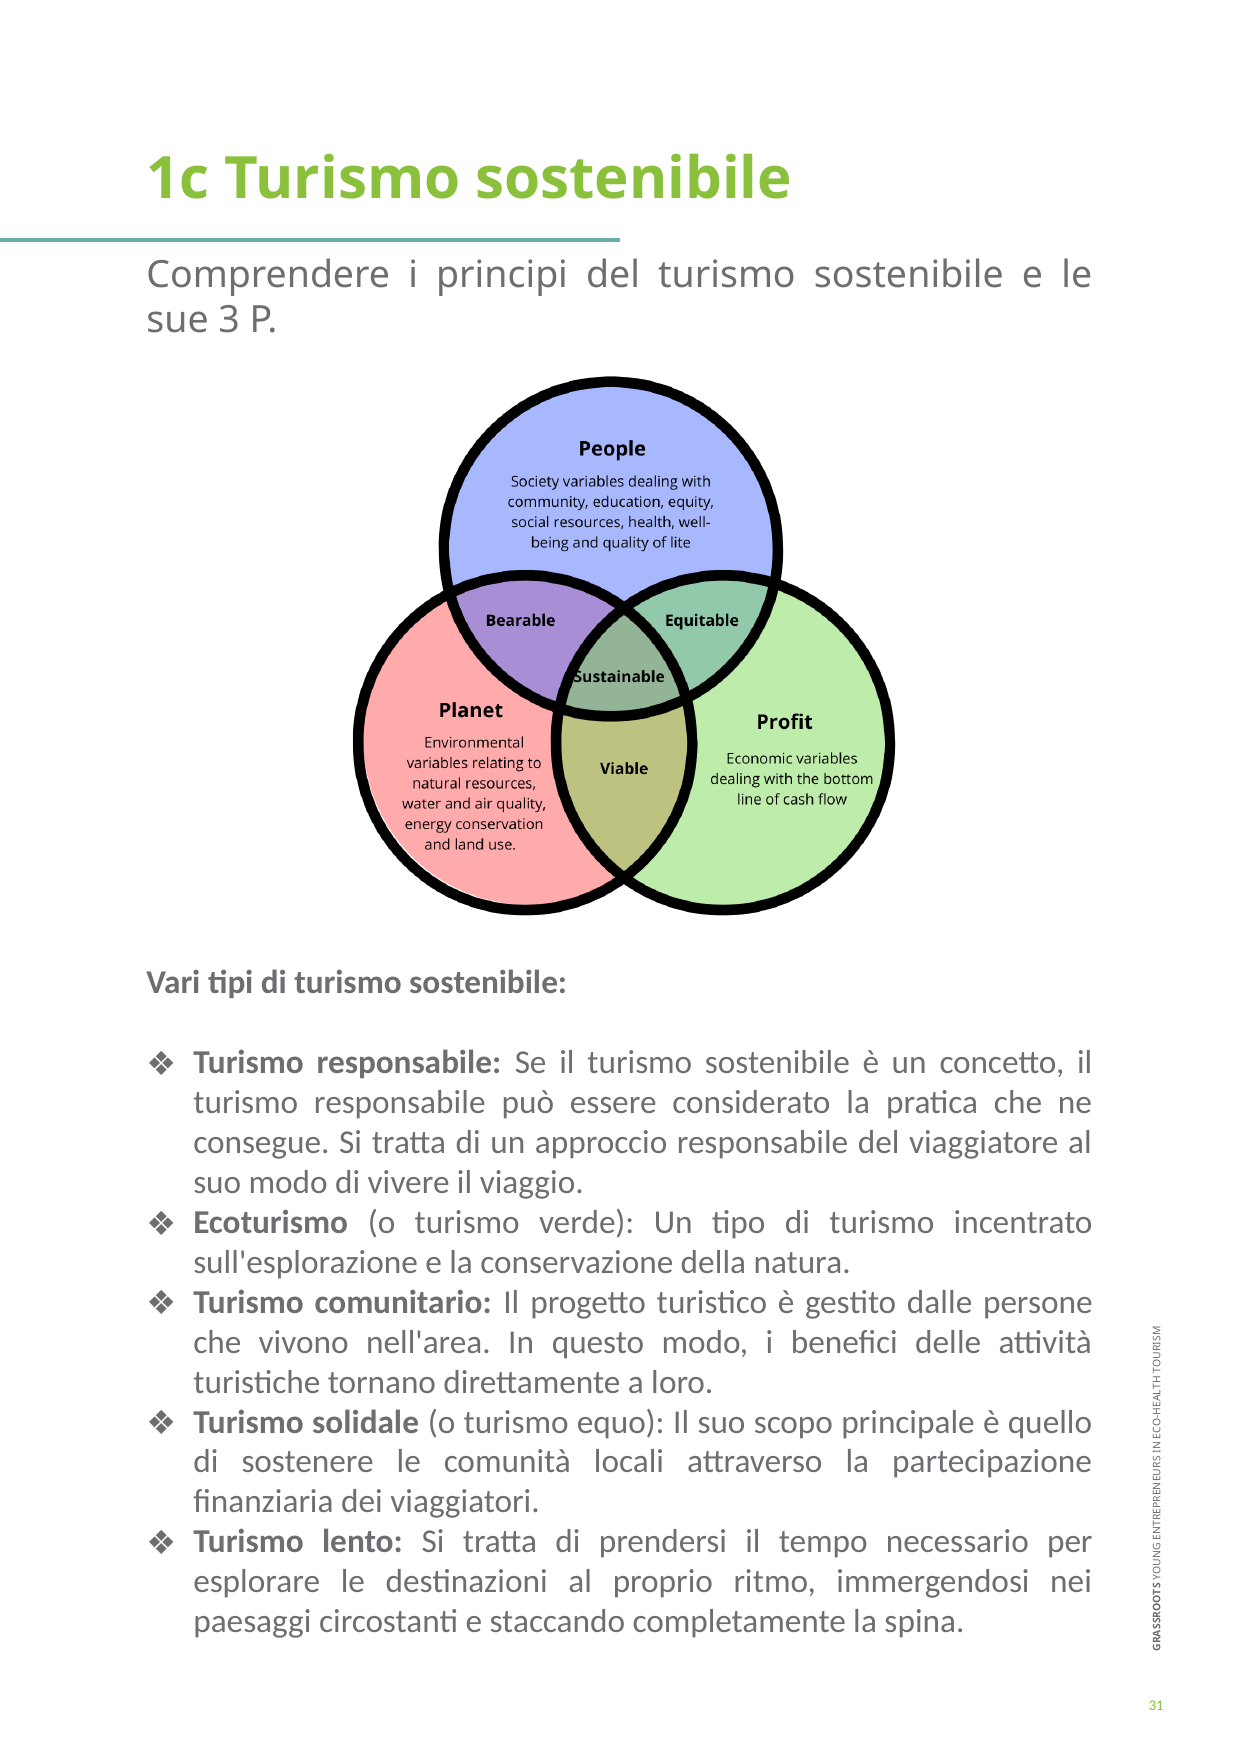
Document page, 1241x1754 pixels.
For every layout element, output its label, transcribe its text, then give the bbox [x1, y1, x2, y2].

slide_number 31 [1125, 1666, 1187, 1743]
list Vari tipi di turismo sostenibile: Turismo responsabile: Se il turismo sostenibile è un concetto, il turismo responsabile può essere considerato la pratica che ne consegue. Si tratta di un approccio responsabile del viaggiatore al suo modo di vivere il viaggio. Ecoturismo (o turismo verde): Un tipo di turismo incentrato sull'esplorazione e la conservazione della natura. Turismo comunitario: Il progetto turistico è gestito dalle persone che vivono nell'area. In questo modo, i benefici delle attività turistiche tornano direttamente a loro. Turismo solidale (o turismo equo): Il suo scopo principale è quello di sostenere le comunità locali attraverso la partecipazione finanziaria dei viaggiatori. Turismo lento: Si tratta di prendersi il tempo necessario per esplorare le destinazioni al proprio ritmo, immergendosi nei paesaggi circostanti e staccando completamente la spina. [131, 394, 1109, 1609]
text_box [0, 1359, 831, 1754]
list Comprendere i principi del turismo sostenibile e le sue 3 P. [131, 242, 1109, 371]
picture [322, 343, 918, 939]
list 1c Turismo sostenibile [131, 132, 1109, 242]
